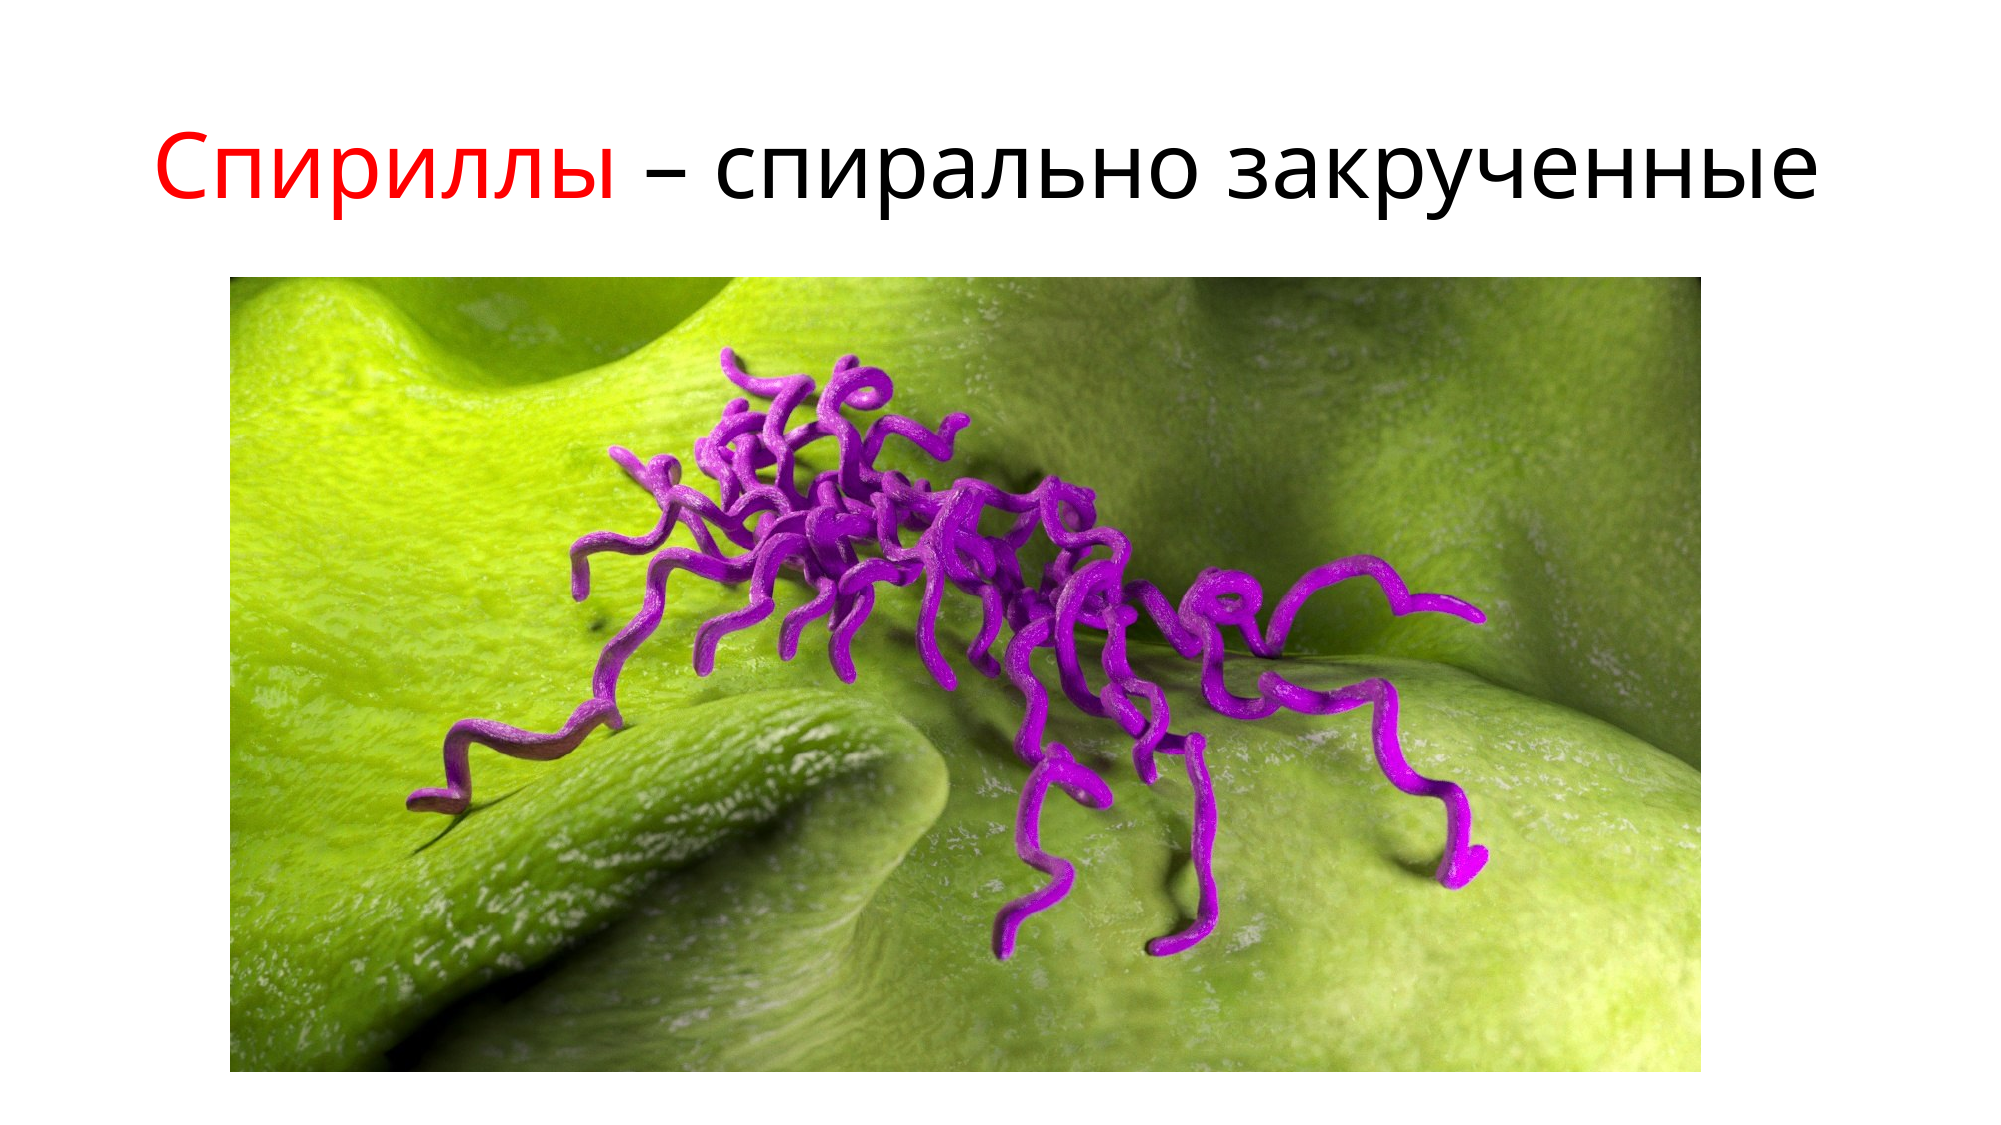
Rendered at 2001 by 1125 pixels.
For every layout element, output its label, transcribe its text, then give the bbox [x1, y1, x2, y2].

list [230, 277, 1701, 1072]
title Спириллы – спирально закрученные [137, 59, 1863, 278]
